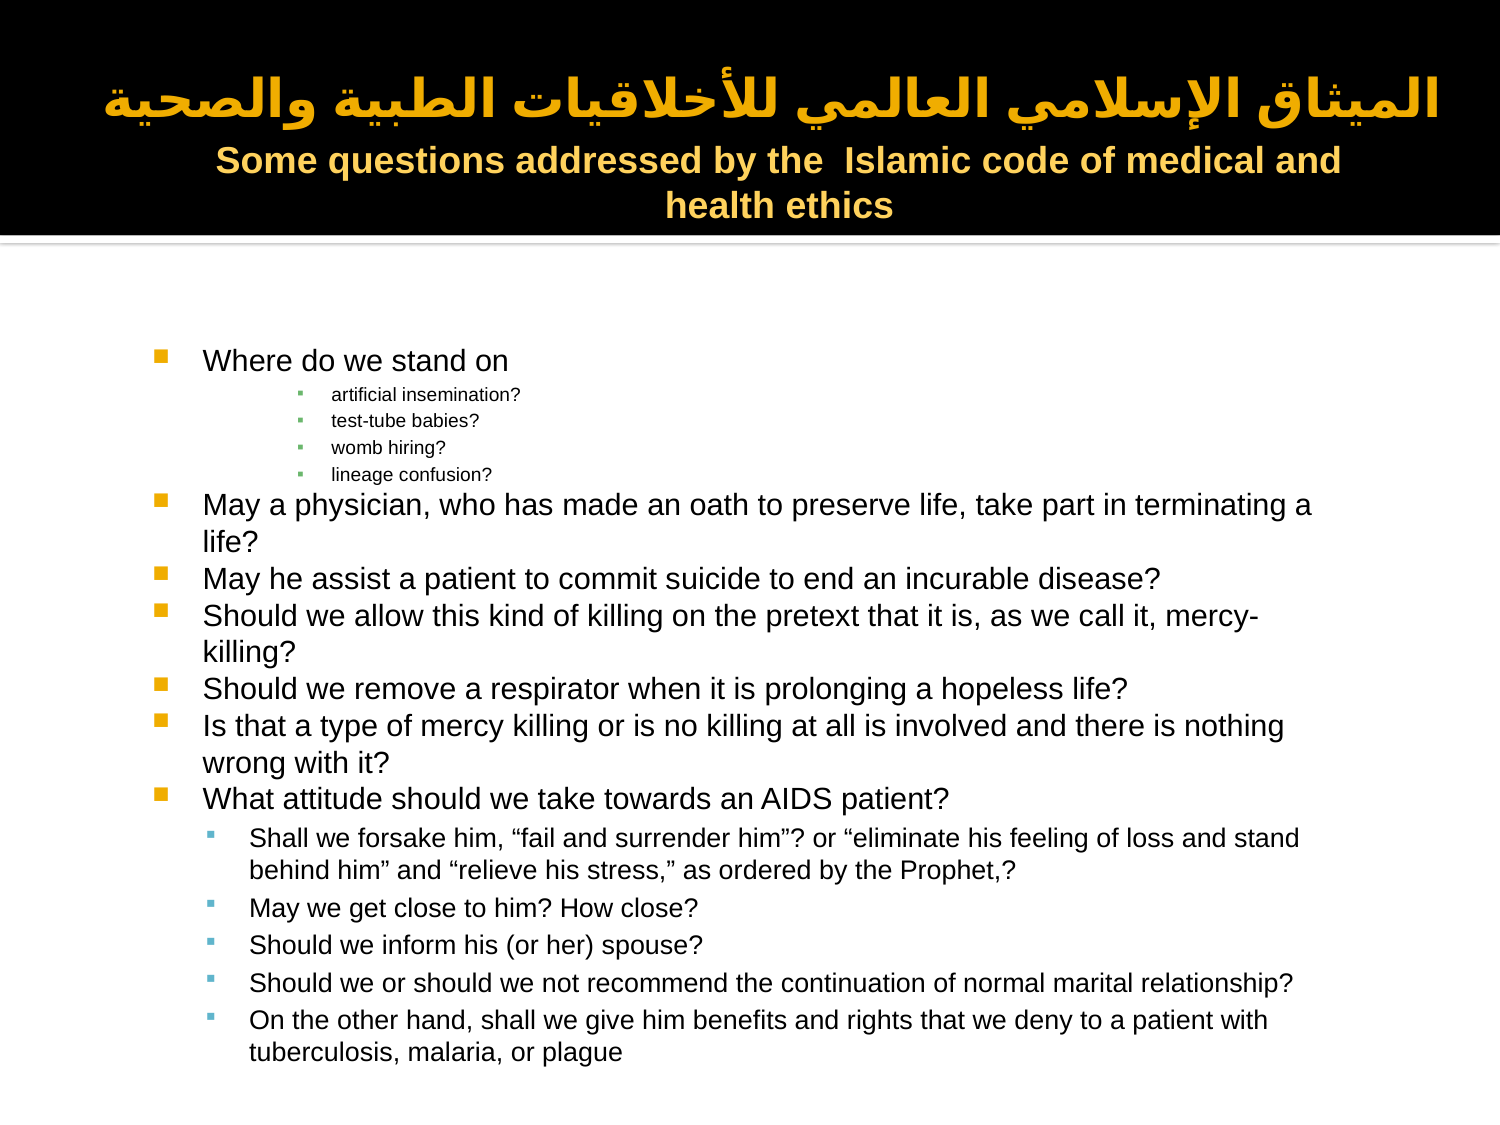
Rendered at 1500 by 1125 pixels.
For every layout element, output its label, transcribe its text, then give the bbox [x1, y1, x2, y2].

text_box Some questions addressed by the Islamic code of medical and health ethics [147, 128, 1412, 234]
list Where do we stand on artificial insemination? test-tube babies? womb hiring? lineage confusion? May a physician, who has made an oath to preserve life, take part in terminating a life? May he assist a patient to commit suicide to end an incurable disease? Should we allow this kind of killing on the pretext that it is, as we call it, mercy-killing? Should we remove a respirator when it is prolonging a hopeless life? Is that a type of mercy killing or is no killing at all is involved and there is nothing wrong with it? What attitude should we take towards an AIDS patient? Shall we forsake him, “fail and surrender him”? or “eliminate his feeling of loss and stand behind him” and “relieve his stress,” as ordered by the Prophet,? May we get close to him? How close? Should we inform his (or her) spouse? Should we or should we not recommend the continuation of normal marital relationship? On the other hand, shall we give him benefits and rights that we deny to a patient with tuberculosis, malaria, or plague [123, 326, 1356, 1086]
title الميثاق الإسلامي العالمي للأخلاقيات الطبية والصحية [75, 25, 1463, 231]
